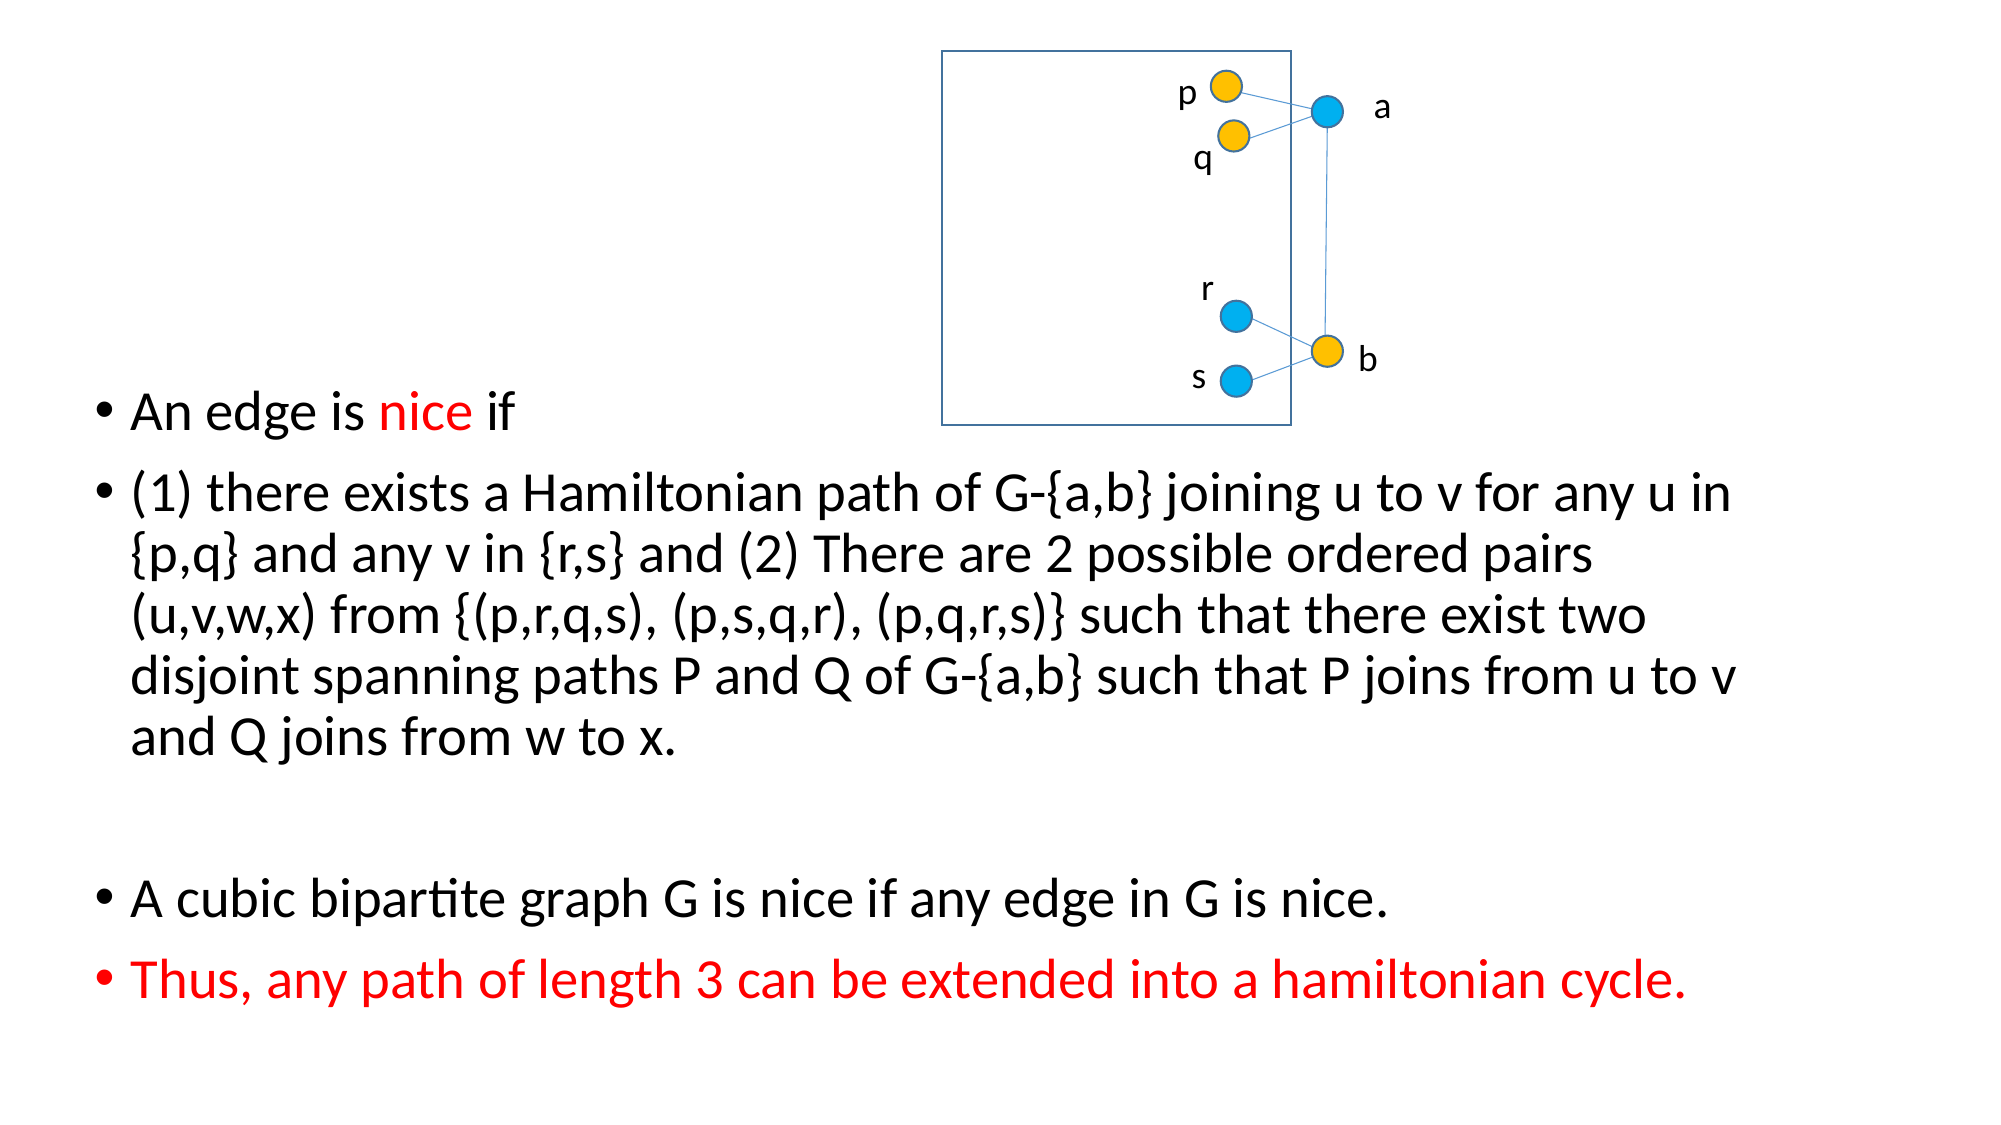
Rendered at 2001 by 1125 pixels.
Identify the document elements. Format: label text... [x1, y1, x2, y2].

list An edge is nice if (1) there exists a Hamiltonian path of G-{a,b} joining u to v for any u in {p,q} and any v in {r,s} and (2) There are 2 possible ordered pairs (u,v,w,x) from {(p,r,q,s), (p,s,q,r), (p,q,r,s)} such that there exist two disjoint spanning paths P and Q of G-{a,b} such that P joins from u to v and Q joins from w to x. A cubic bipartite graph G is nice if any edge in G is nice. Thus, any path of length 3 can be extended into a hamiltonian cycle. [79, 374, 1805, 1022]
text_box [941, 50, 1407, 425]
